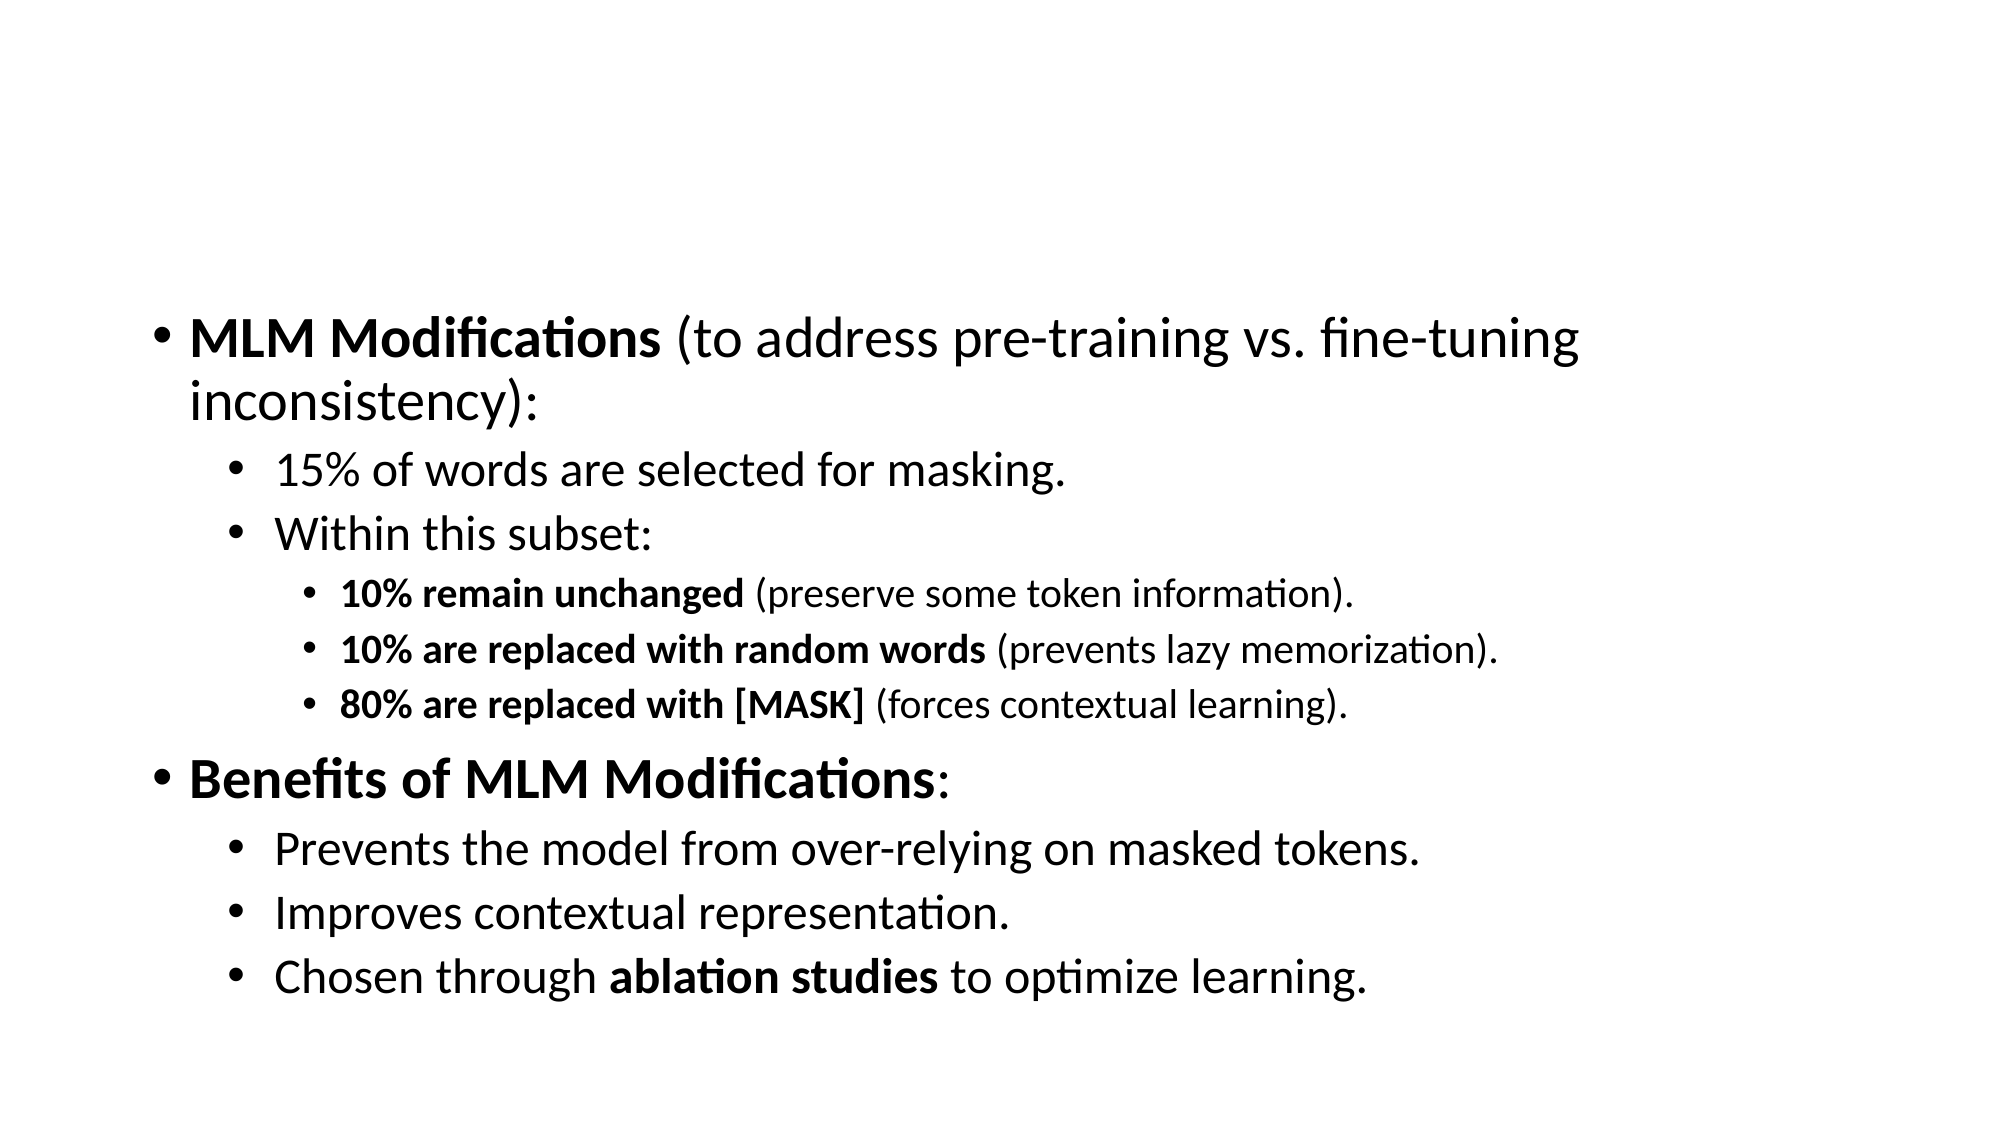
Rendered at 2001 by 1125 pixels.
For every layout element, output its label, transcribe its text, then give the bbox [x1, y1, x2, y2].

list MLM Modifications (to address pre-training vs. fine-tuning inconsistency): 15% of words are selected for masking. Within this subset: 10% remain unchanged (preserve some token information). 10% are replaced with random words (prevents lazy memorization). 80% are replaced with [MASK] (forces contextual learning). Benefits of MLM Modifications: Prevents the model from over-relying on masked tokens. Improves contextual representation. Chosen through ablation studies to optimize learning. [137, 299, 1863, 1014]
